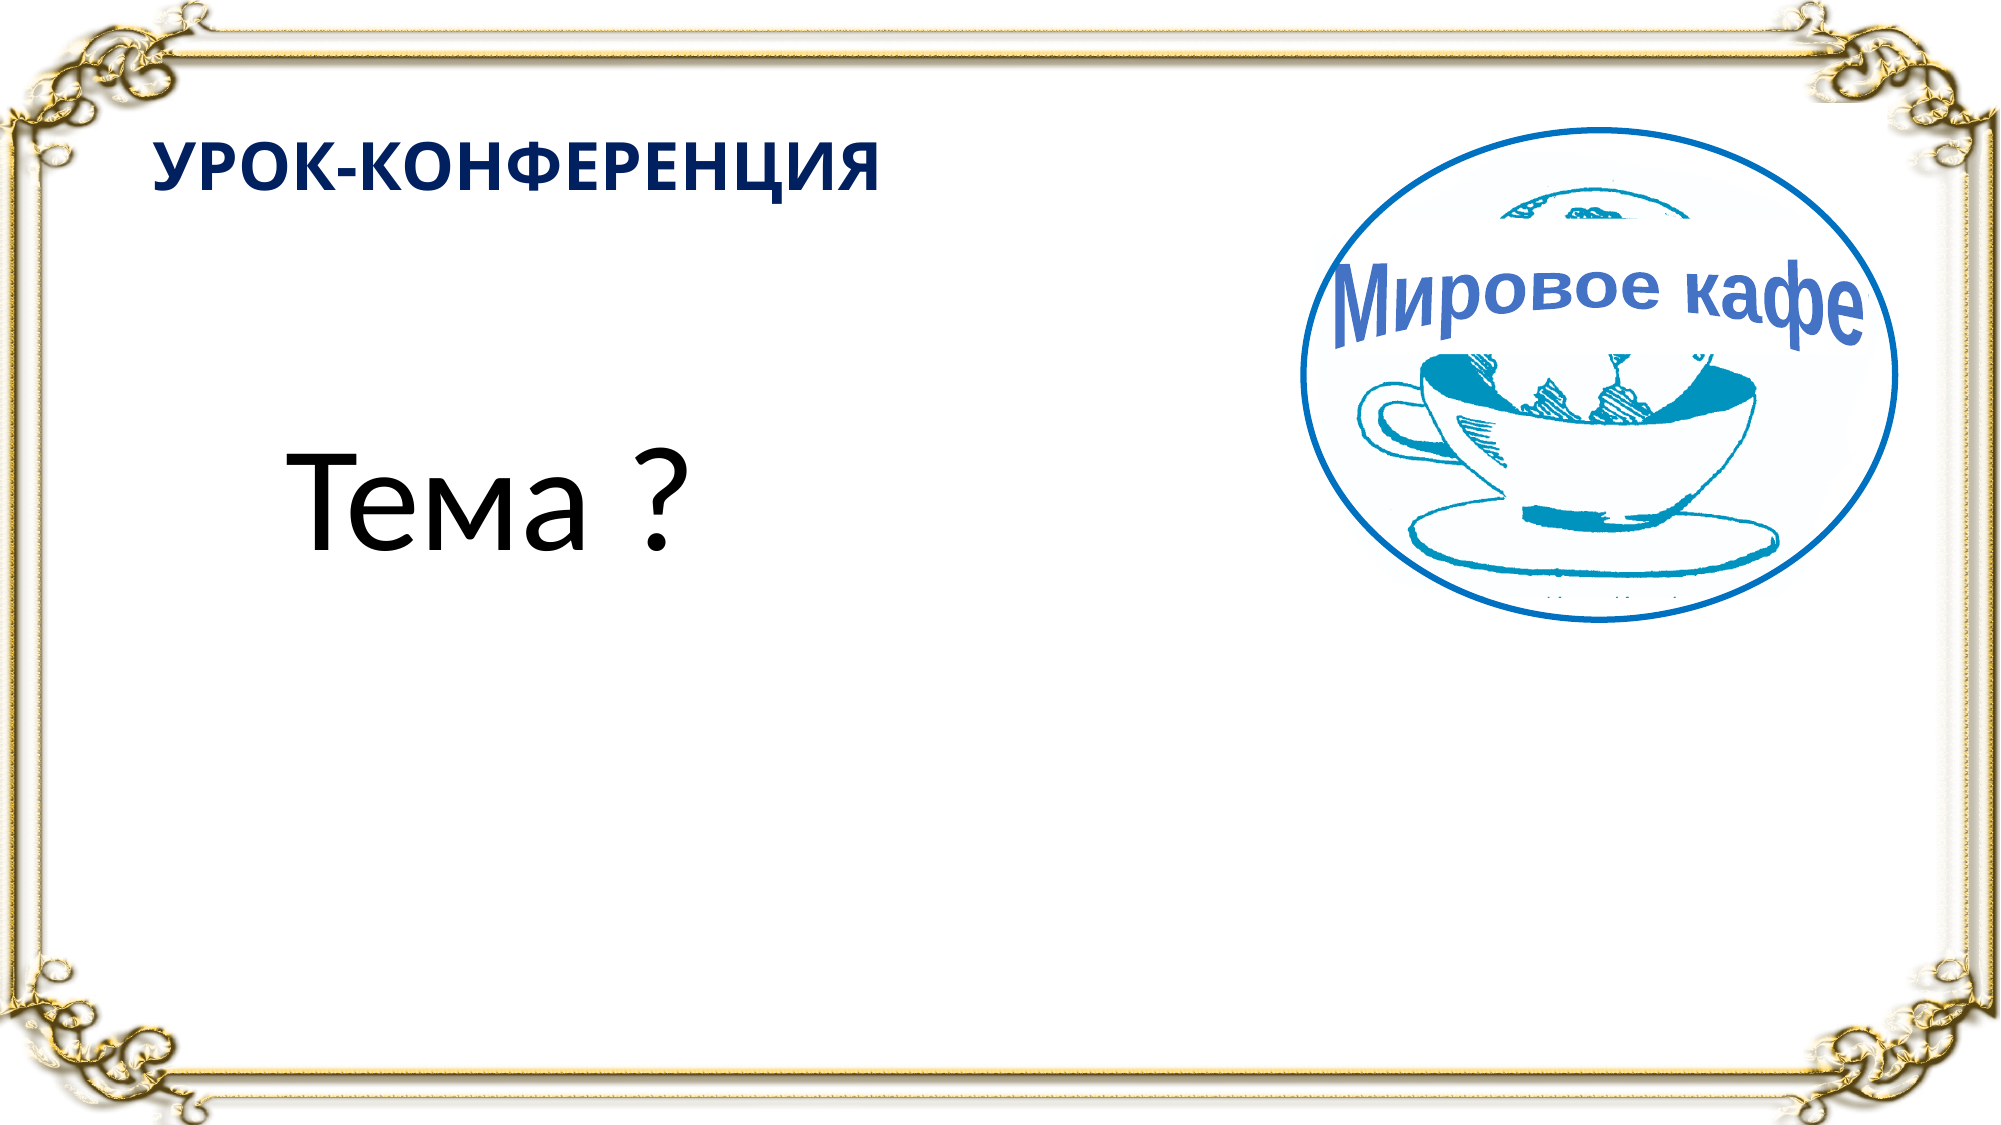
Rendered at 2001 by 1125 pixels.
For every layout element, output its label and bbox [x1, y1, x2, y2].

text_box [1295, 103, 1888, 598]
picture [0, 0, 2000, 1125]
